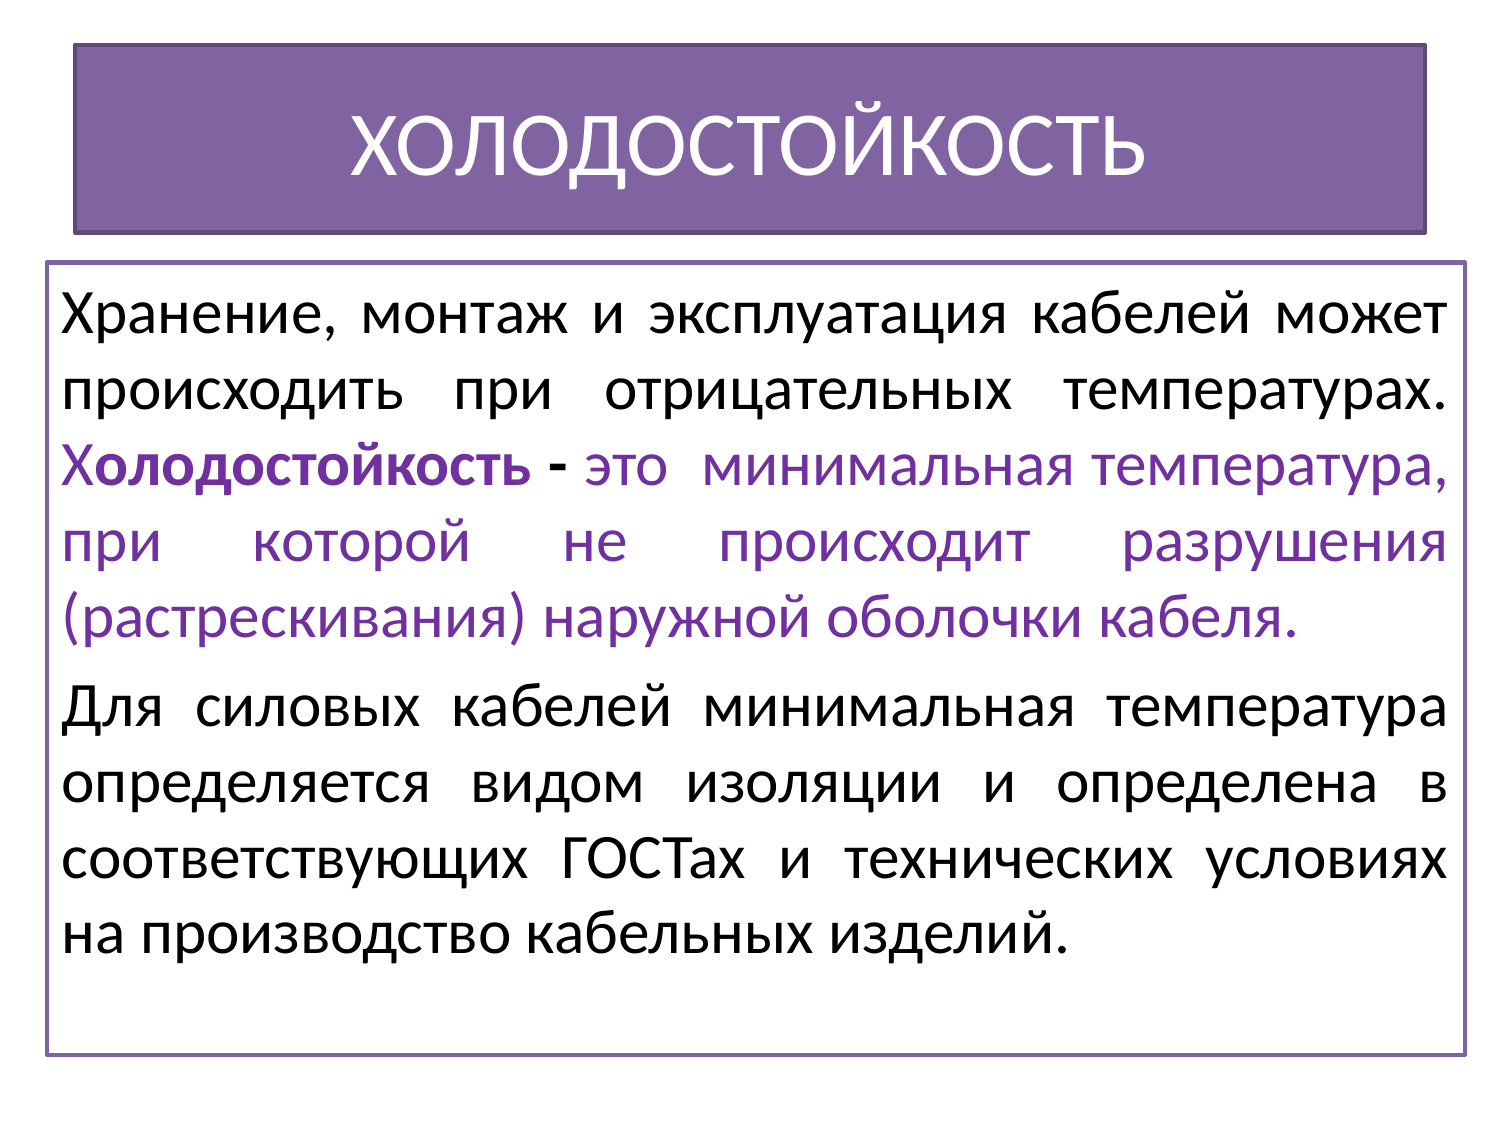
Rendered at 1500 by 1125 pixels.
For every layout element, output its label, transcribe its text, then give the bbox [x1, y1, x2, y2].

list Хранение, монтаж и эксплуатация кабелей может происходить при отрицательных температурах. Холодостойкость - это минимальная температура, при которой не происходит разрушения (растрескивания) наружной оболочки кабеля. Для силовых кабелей минимальная температура определяется видом изоляции и определена в соответствующих ГОСТах и технических условиях на производство кабельных изделий. [45, 260, 1467, 1057]
title ХОЛОДОСТОЙКОСТЬ [73, 43, 1427, 235]
